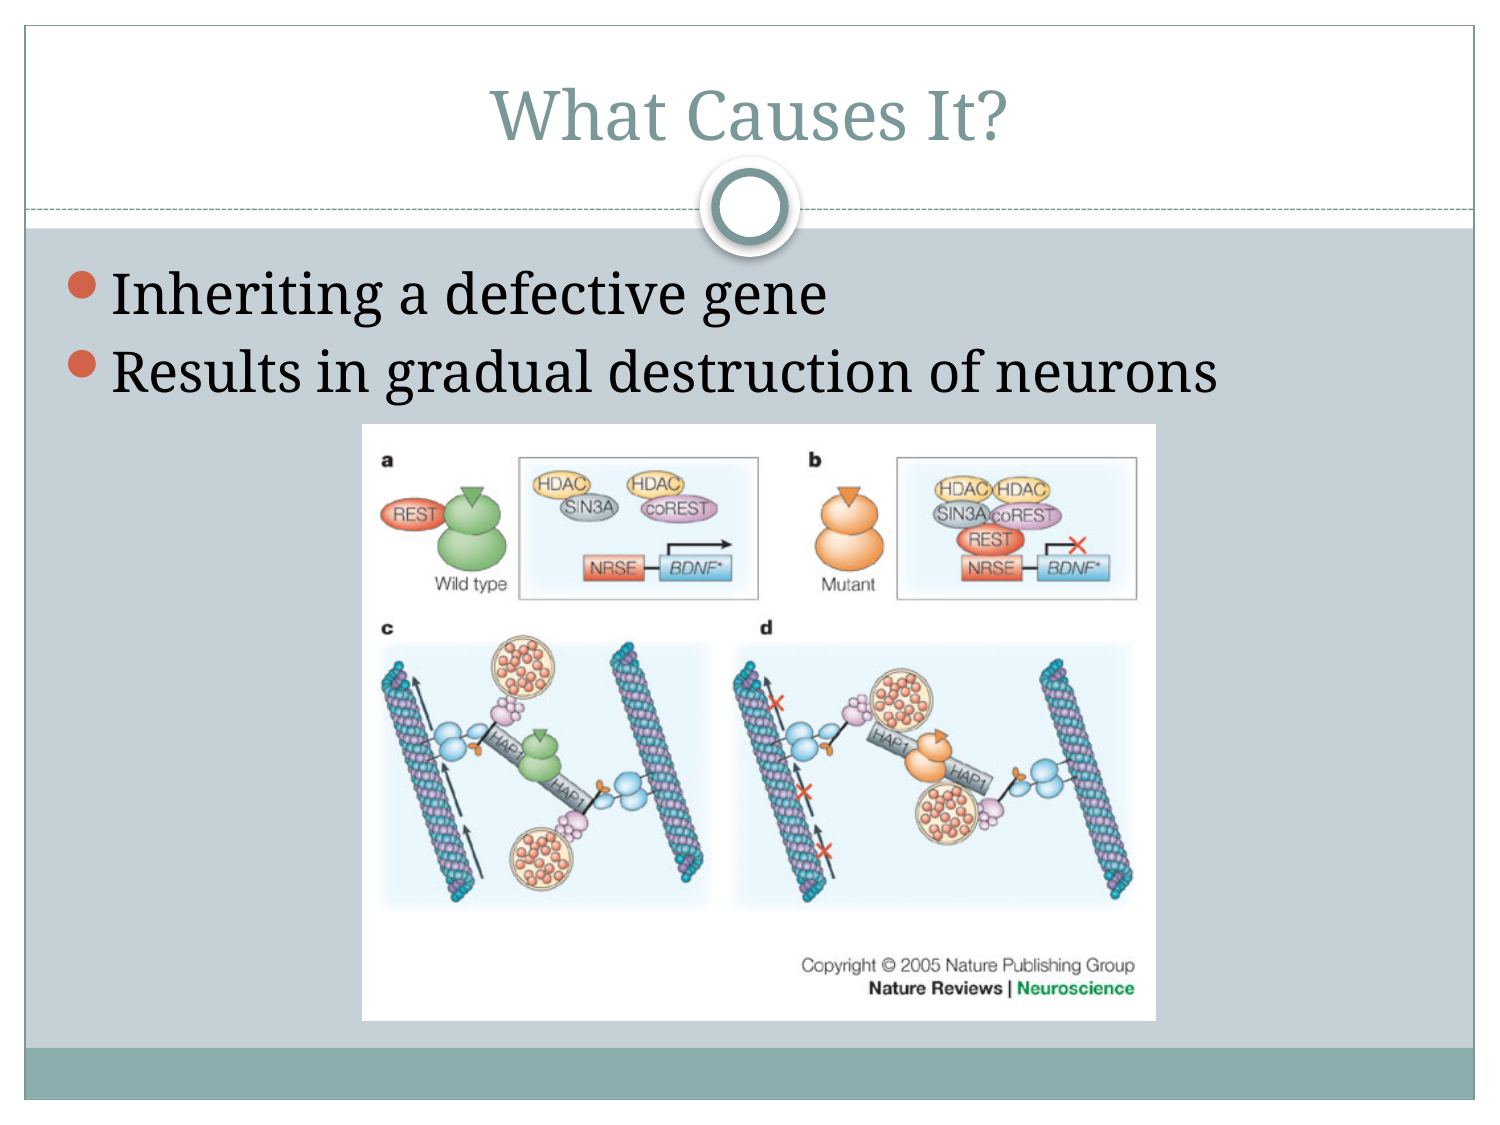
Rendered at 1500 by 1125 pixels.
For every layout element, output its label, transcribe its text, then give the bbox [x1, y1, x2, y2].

title What Causes It? [49, 37, 1450, 162]
picture [362, 424, 1157, 1021]
list Inheriting a defective gene Results in gradual destruction of neurons [49, 250, 1445, 1001]
